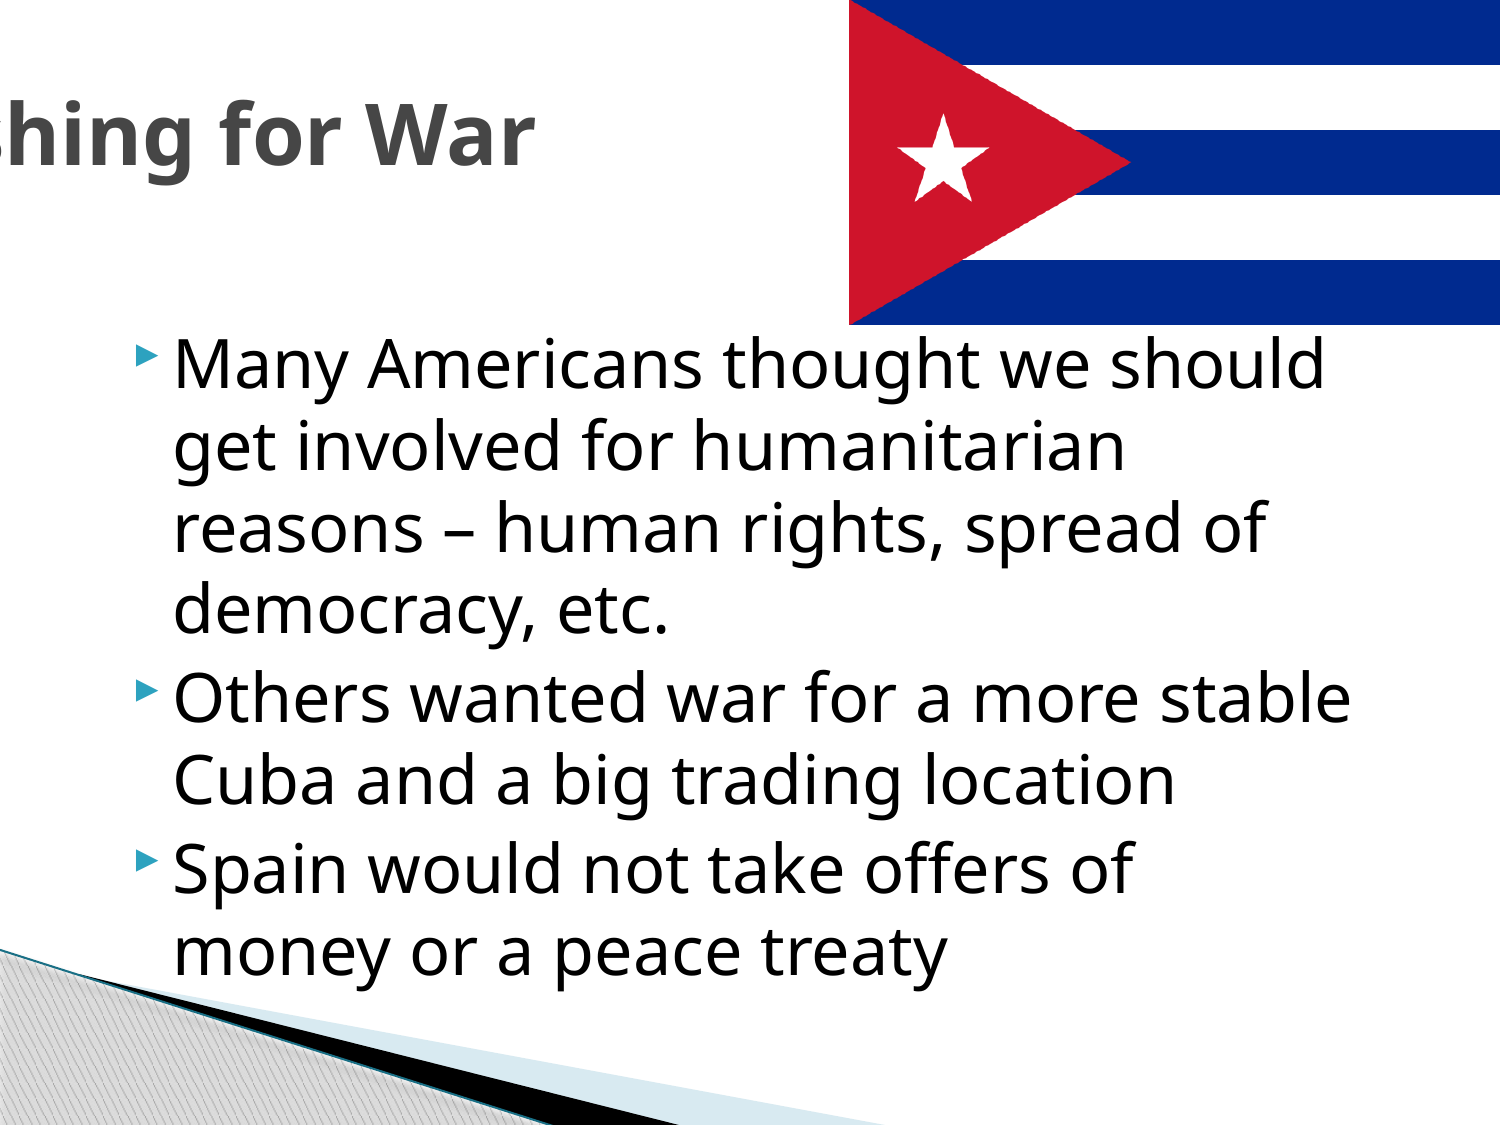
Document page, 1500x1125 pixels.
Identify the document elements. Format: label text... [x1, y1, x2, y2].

picture [849, 0, 1500, 326]
list Many Americans thought we should get involved for humanitarian reasons – human rights, spread of democracy, etc. Others wanted war for a more stable Cuba and a big trading location Spain would not take offers of money or a peace treaty [99, 312, 1375, 1063]
title Pushing for War [0, 37, 843, 225]
